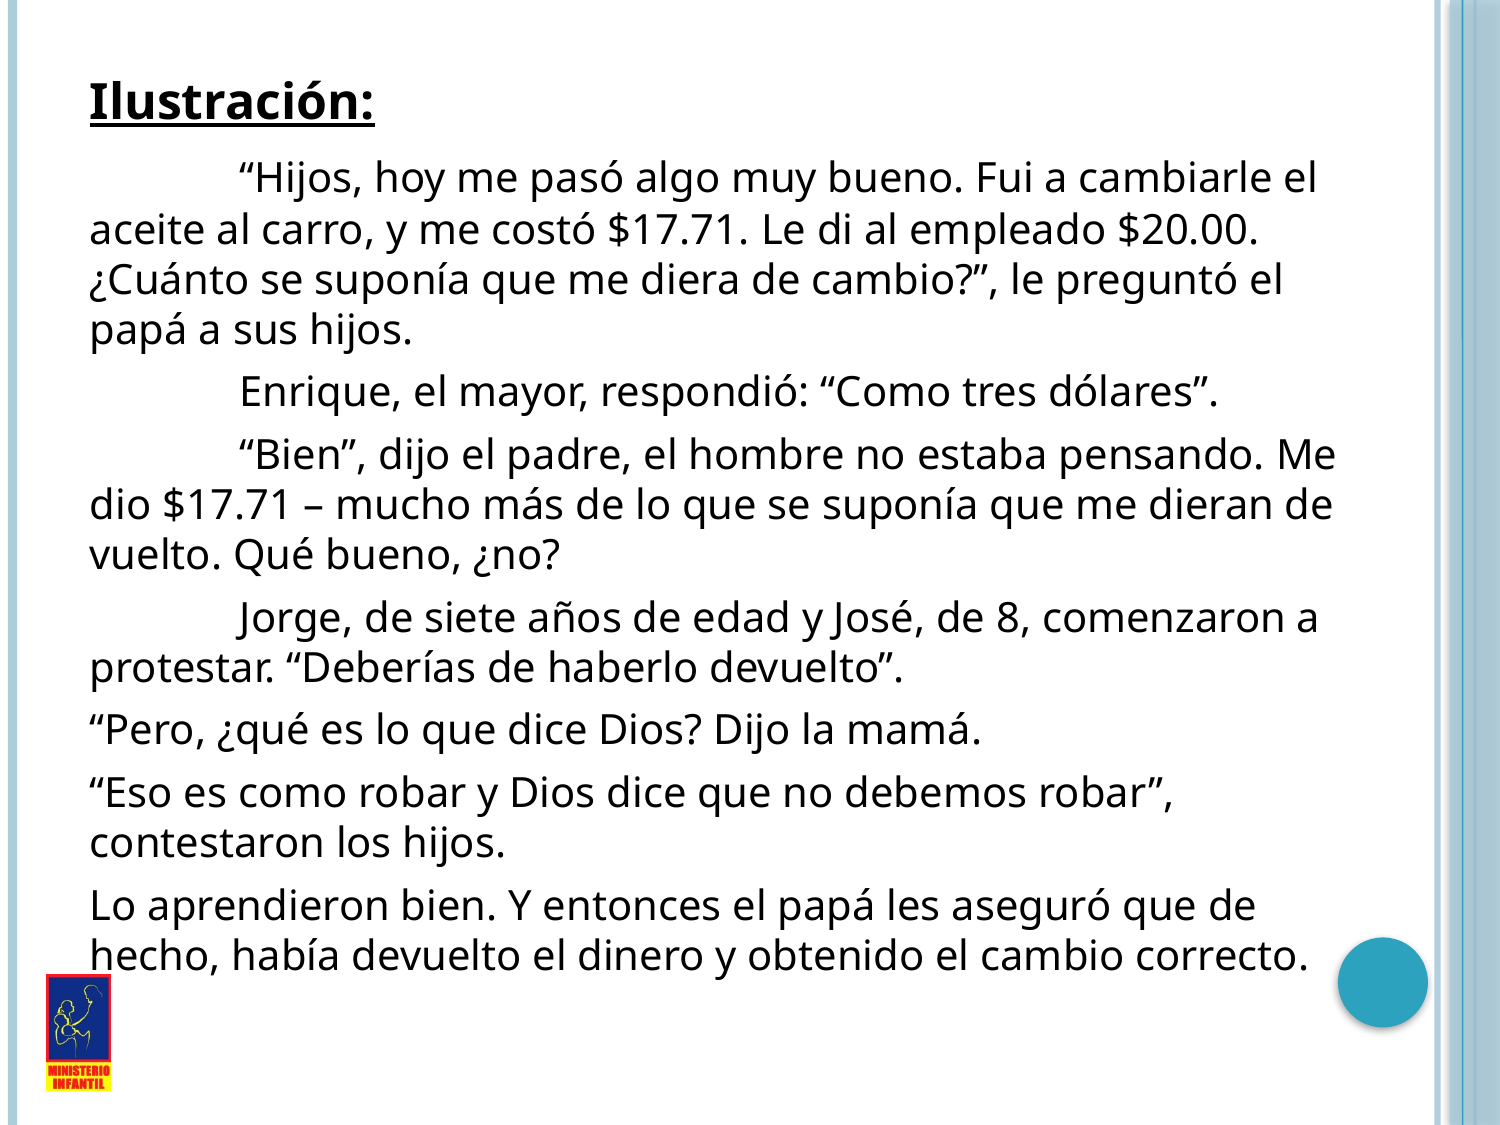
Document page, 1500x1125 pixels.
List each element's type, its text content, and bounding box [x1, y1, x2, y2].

list Ilustración: “Hijos, hoy me pasó algo muy bueno. Fui a cambiarle el aceite al carro, y me costó $17.71. Le di al empleado $20.00. ¿Cuánto se suponía que me diera de cambio?”, le preguntó el papá a sus hijos. Enrique, el mayor, respondió: “Como tres dólares”. “Bien”, dijo el padre, el hombre no estaba pensando. Me dio $17.71 – mucho más de lo que se suponía que me dieran de vuelto. Qué bueno, ¿no? Jorge, de siete años de edad y José, de 8, comenzaron a protestar. “Deberías de haberlo devuelto”. “Pero, ¿qué es lo que dice Dios? Dijo la mamá. “Eso es como robar y Dios dice que no debemos robar”, contestaron los hijos. Lo aprendieron bien. Y entonces el papá les aseguró que de hecho, había devuelto el dinero y obtenido el cambio correcto. [75, 62, 1388, 1062]
picture [46, 974, 111, 1091]
